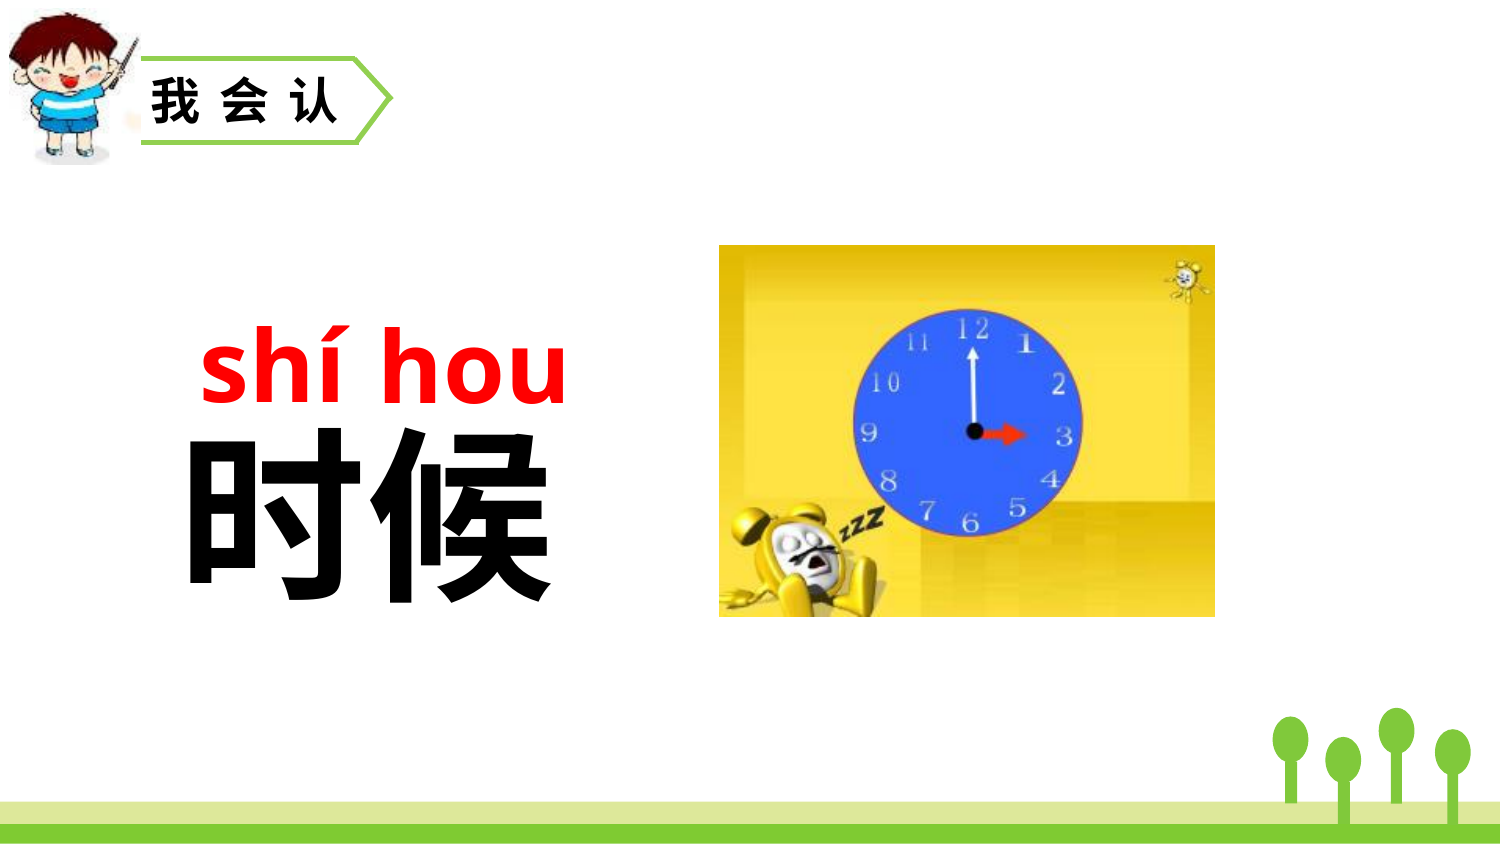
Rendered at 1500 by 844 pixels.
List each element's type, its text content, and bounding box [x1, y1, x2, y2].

text_box hou [366, 298, 594, 430]
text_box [9, 8, 392, 165]
text_box shí [188, 296, 399, 429]
text_box 时候 [100, 393, 633, 630]
picture [719, 245, 1215, 617]
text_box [0, 707, 1500, 844]
